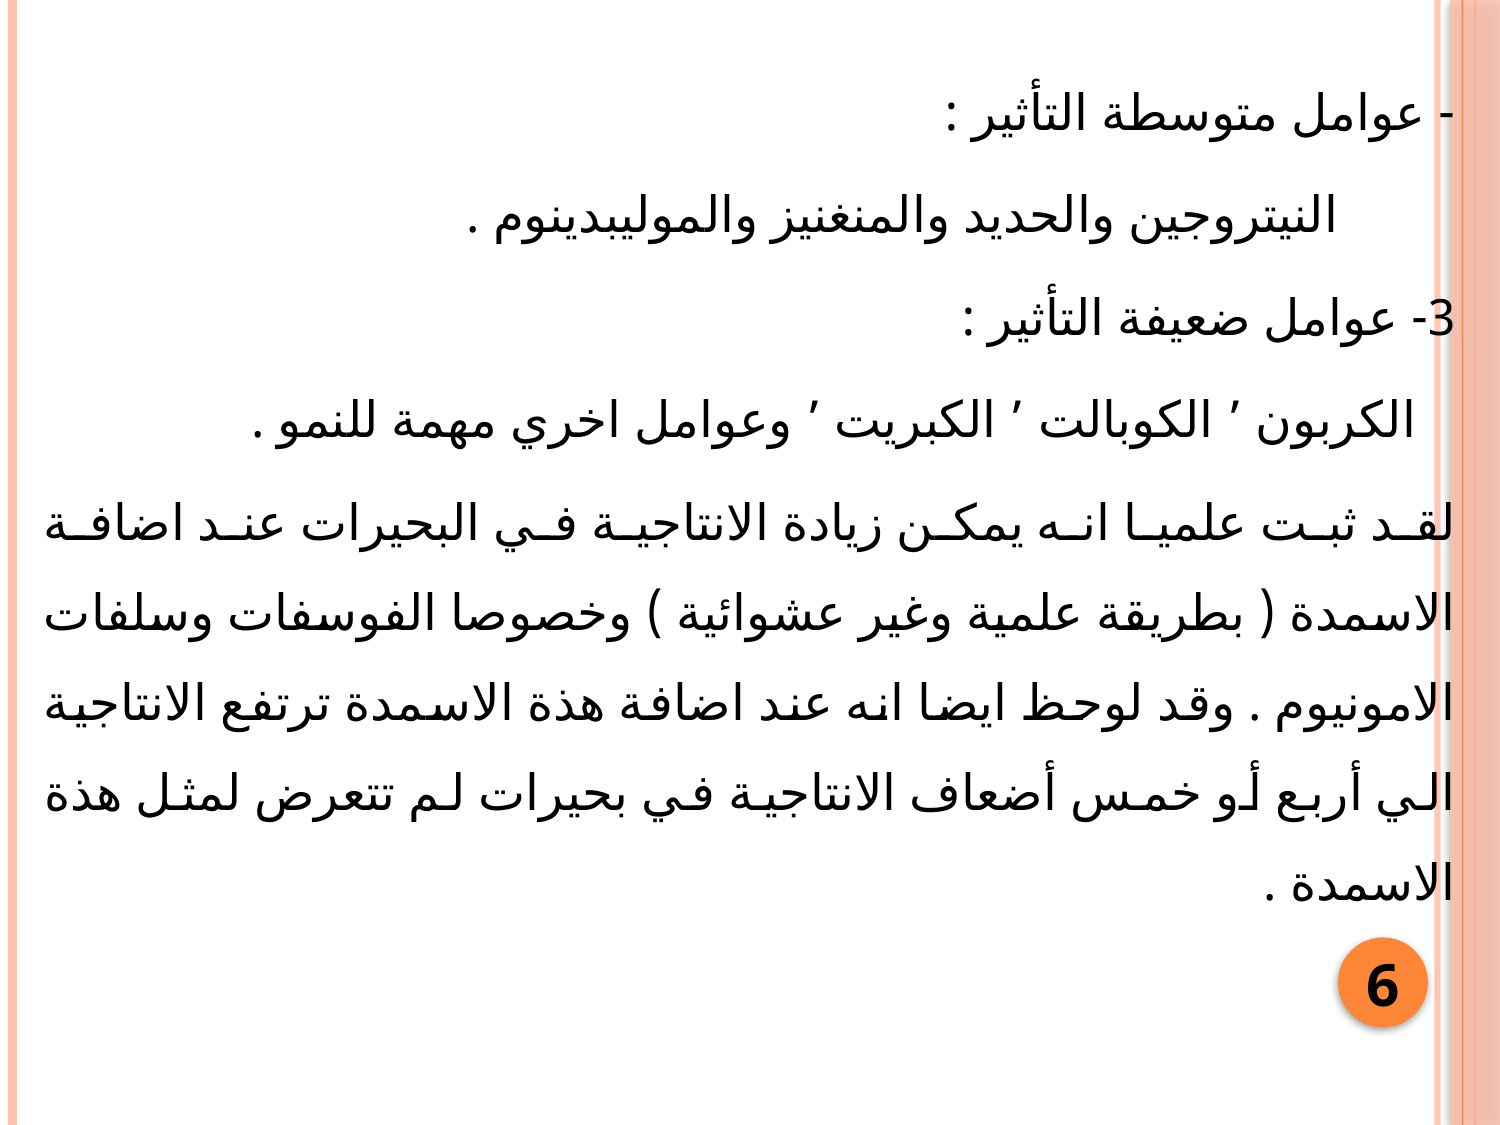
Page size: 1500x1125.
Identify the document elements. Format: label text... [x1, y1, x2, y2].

list - عوامل متوسطة التأثير : النيتروجين والحديد والمنغنيز والموليبدينوم . 3- عوامل ضعيفة التأثير : الكربون ’ الكوبالت ’ الكبريت ’ وعوامل اخري مهمة للنمو . لقد ثبت علميا انه يمكن زيادة الانتاجية في البحيرات عند اضافة الاسمدة ( بطريقة علمية وغير عشوائية ) وخصوصا الفوسفات وسلفات الامونيوم . وقد لوحظ ايضا انه عند اضافة هذة الاسمدة ترتفع الانتاجية الي أربع أو خمس أضعاف الانتاجية في بحيرات لم تتعرض لمثل هذة الاسمدة . [29, 42, 1471, 1106]
slide_number 6 [1333, 940, 1434, 1027]
